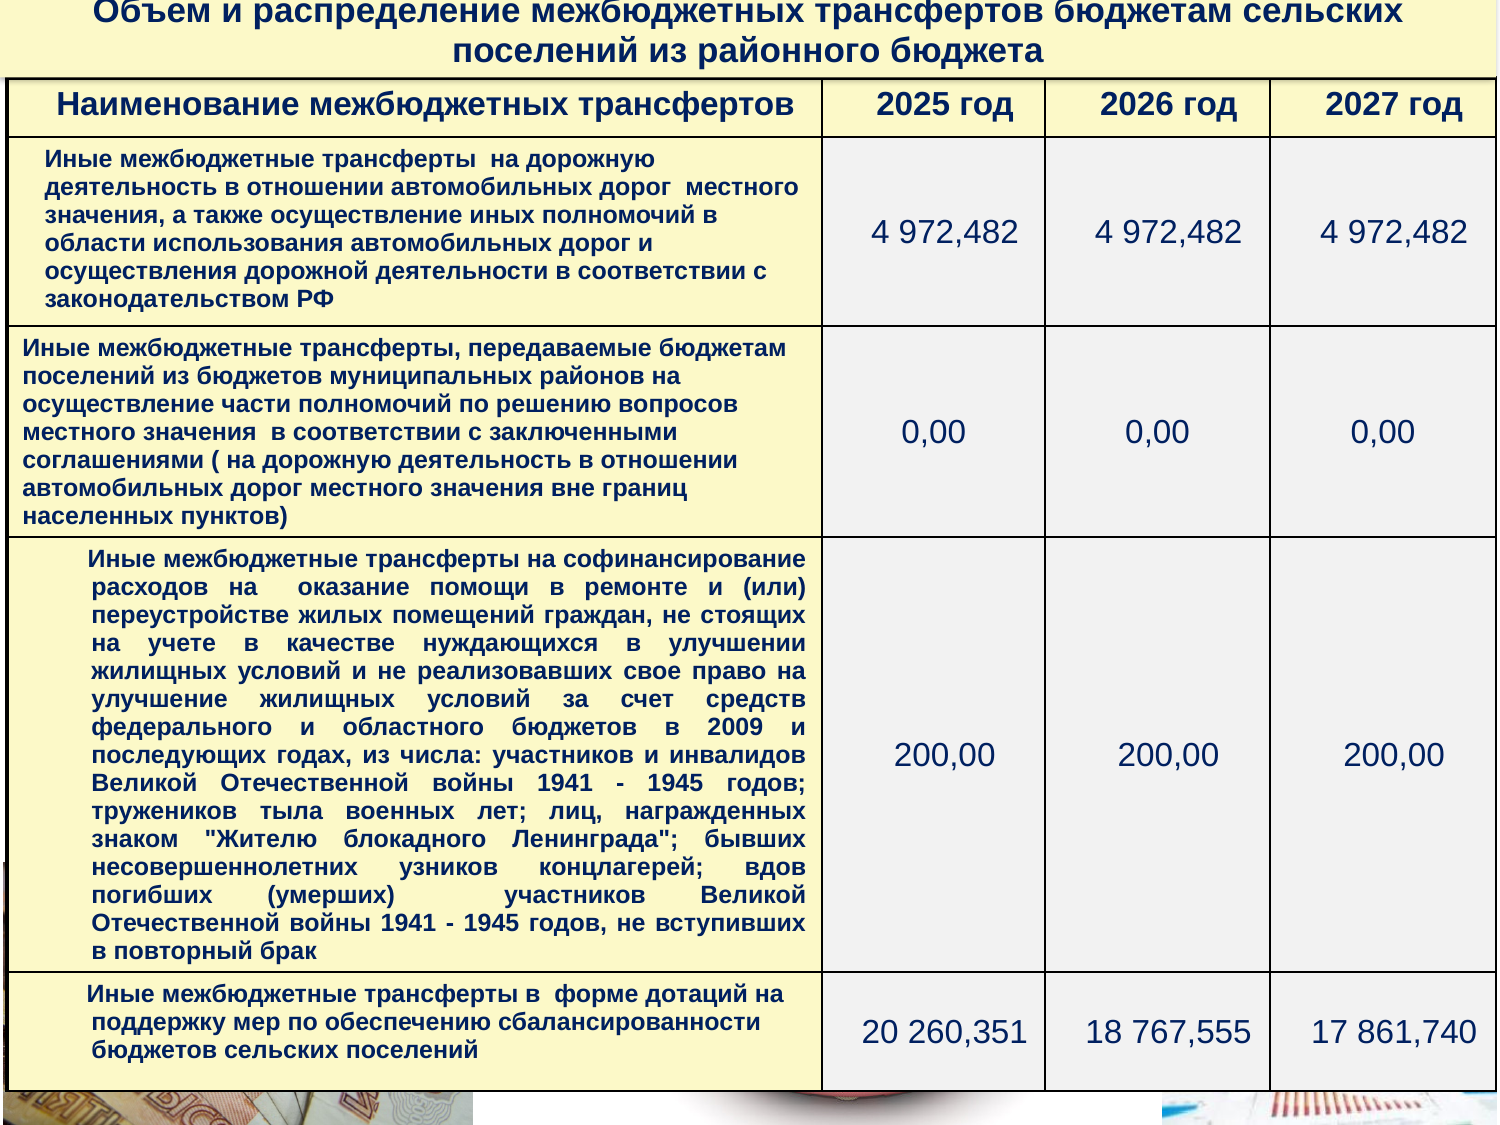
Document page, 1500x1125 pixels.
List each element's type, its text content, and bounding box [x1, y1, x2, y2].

table_header 2026 год [1046, 88, 1269, 136]
table_header Наименование межбюджетных трансфертов [9, 88, 821, 136]
table_cell Иные межбюджетные трансферты в форме дотаций на поддержку мер по обеспечению сбалансированности бюджетов сельских поселений [477, 973, 661, 1090]
table_header 2027 год [1271, 87, 1495, 136]
table_cell 0,00 [1046, 327, 1269, 536]
picture [3, 862, 473, 1125]
text_box Объем и распределение межбюджетных трансфертов бюджетам сельских поселений из районного бюджета [0, 0, 1497, 78]
table_cell Иные межбюджетные трансферты, передаваемые бюджетам поселений из бюджетов муниципальных районов на осуществление части полномочий по решению вопросов местного значения в соответствии с заключенными соглашениями ( на дорожную деятельность в отношении автомобильных дорог местного значения вне границ населенных пунктов) [9, 327, 821, 536]
table_cell Иные межбюджетные трансферты на дорожную деятельность в отношении автомобильных дорог местного значения, а также осуществление иных полномочий в области использования автомобильных дорог и осуществления дорожной деятельности в соответствии с законодательством РФ [9, 138, 821, 325]
table_cell 18 767,555 [1046, 973, 1156, 1090]
table_cell 200,00 [823, 538, 1044, 971]
table_cell 0,00 [823, 327, 1044, 536]
table_cell 200,00 [1271, 538, 1495, 877]
table_cell 4 972,482 [1046, 138, 1269, 325]
table_cell 200,00 [1046, 538, 1269, 971]
picture [1162, 878, 1497, 1125]
table_cell 4 972,482 [1271, 138, 1495, 325]
picture [667, 833, 1034, 1125]
table_cell 0,00 [1271, 327, 1495, 536]
table_cell 20 260,351 [1039, 973, 1044, 1090]
table_cell Иные межбюджетные трансферты на софинансирование расходов на оказание помощи в ремонте и (или) переустройстве жилых помещений граждан, не стоящих на учете в качестве нуждающихся в улучшении жилищных условий и не реализовавших свое право на улучшение жилищных условий за счет средств федерального и областного бюджетов в 2009 и последующих годах, из числа: участников и инвалидов Великой Отечественной войны 1941 - 1945 годов; тружеников тыла военных лет; лиц, награжденных знаком "Жителю блокадного Ленинграда"; бывших несовершеннолетних узников концлагерей; вдов погибших (умерших) участников Великой Отечественной войны 1941 - 1945 годов, не вступивших в повторный брак [9, 538, 821, 971]
table_cell 4 972,482 [823, 138, 1044, 325]
table_header 2025 год [823, 88, 1044, 136]
